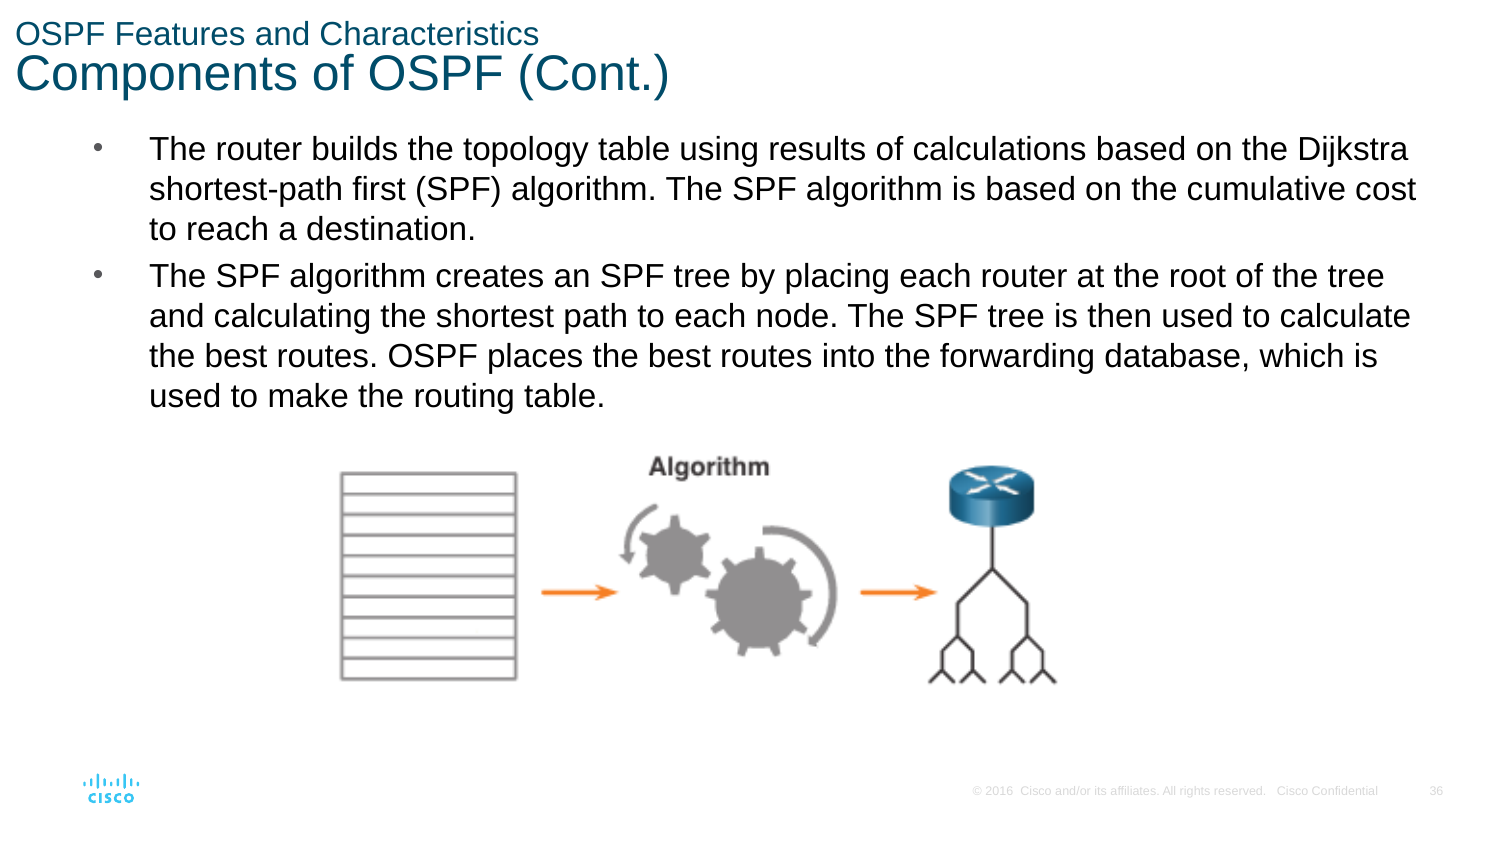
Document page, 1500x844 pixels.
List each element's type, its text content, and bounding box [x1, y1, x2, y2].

picture [334, 447, 1071, 695]
title OSPF Features and Characteristics Components of OSPF (Cont.) [0, 0, 1369, 121]
list The router builds the topology table using results of calculations based on the Dijkstra shortest-path first (SPF) algorithm. The SPF algorithm is based on the cumulative cost to reach a destination. The SPF algorithm creates an SPF tree by placing each router at the root of the tree and calculating the shortest path to each node. The SPF tree is then used to calculate the best routes. OSPF places the best routes into the forwarding database, which is used to make the routing table. [77, 120, 1437, 433]
